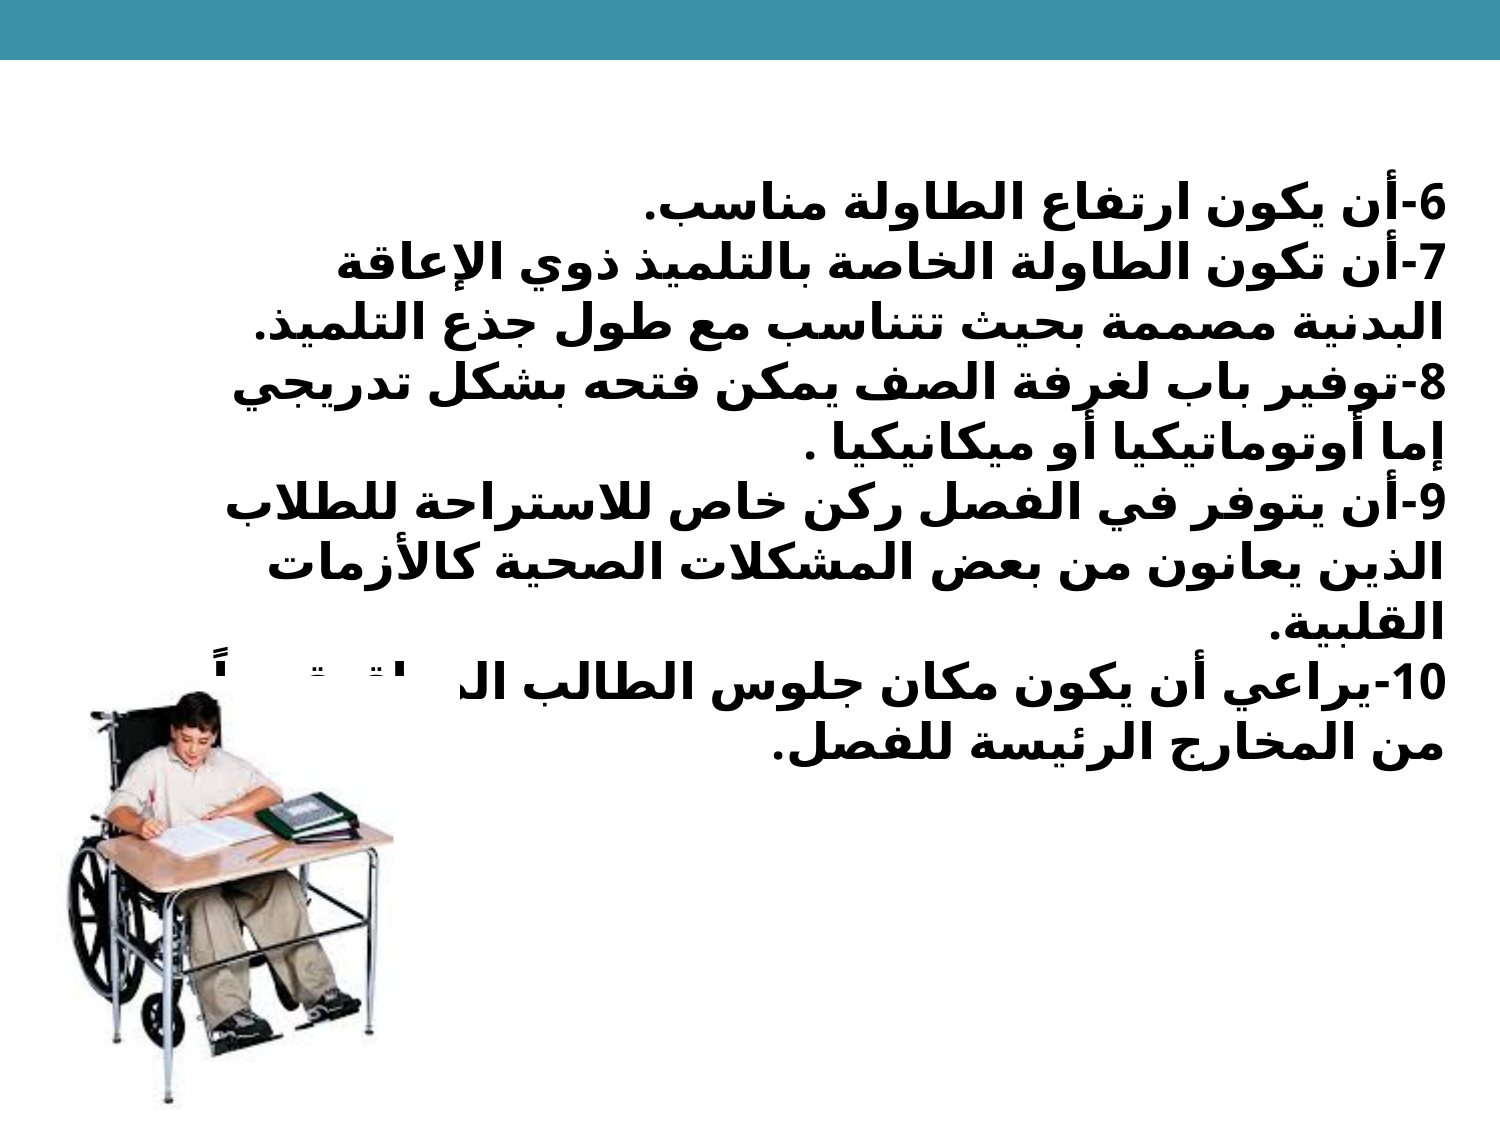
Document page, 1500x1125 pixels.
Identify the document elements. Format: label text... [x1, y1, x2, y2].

picture [8, 676, 461, 1125]
text_box 6-أن يكون ارتفاع الطاولة مناسب. 7-أن تكون الطاولة الخاصة بالتلميذ ذوي الإعاقة البدنية مصممة بحيث تتناسب مع طول جذع التلميذ. 8-توفير باب لغرفة الصف يمكن فتحه بشكل تدريجي إما أوتوماتيكيا أو ميكانيكيا . 9-أن يتوفر في الفصل ركن خاص للاستراحة للطلاب الذين يعانون من بعض المشكلات الصحية كالأزمات القلبية. 10-يراعي أن يكون مكان جلوس الطالب المعاق قريباً من المخارج الرئيسة للفصل. [162, 162, 1462, 778]
